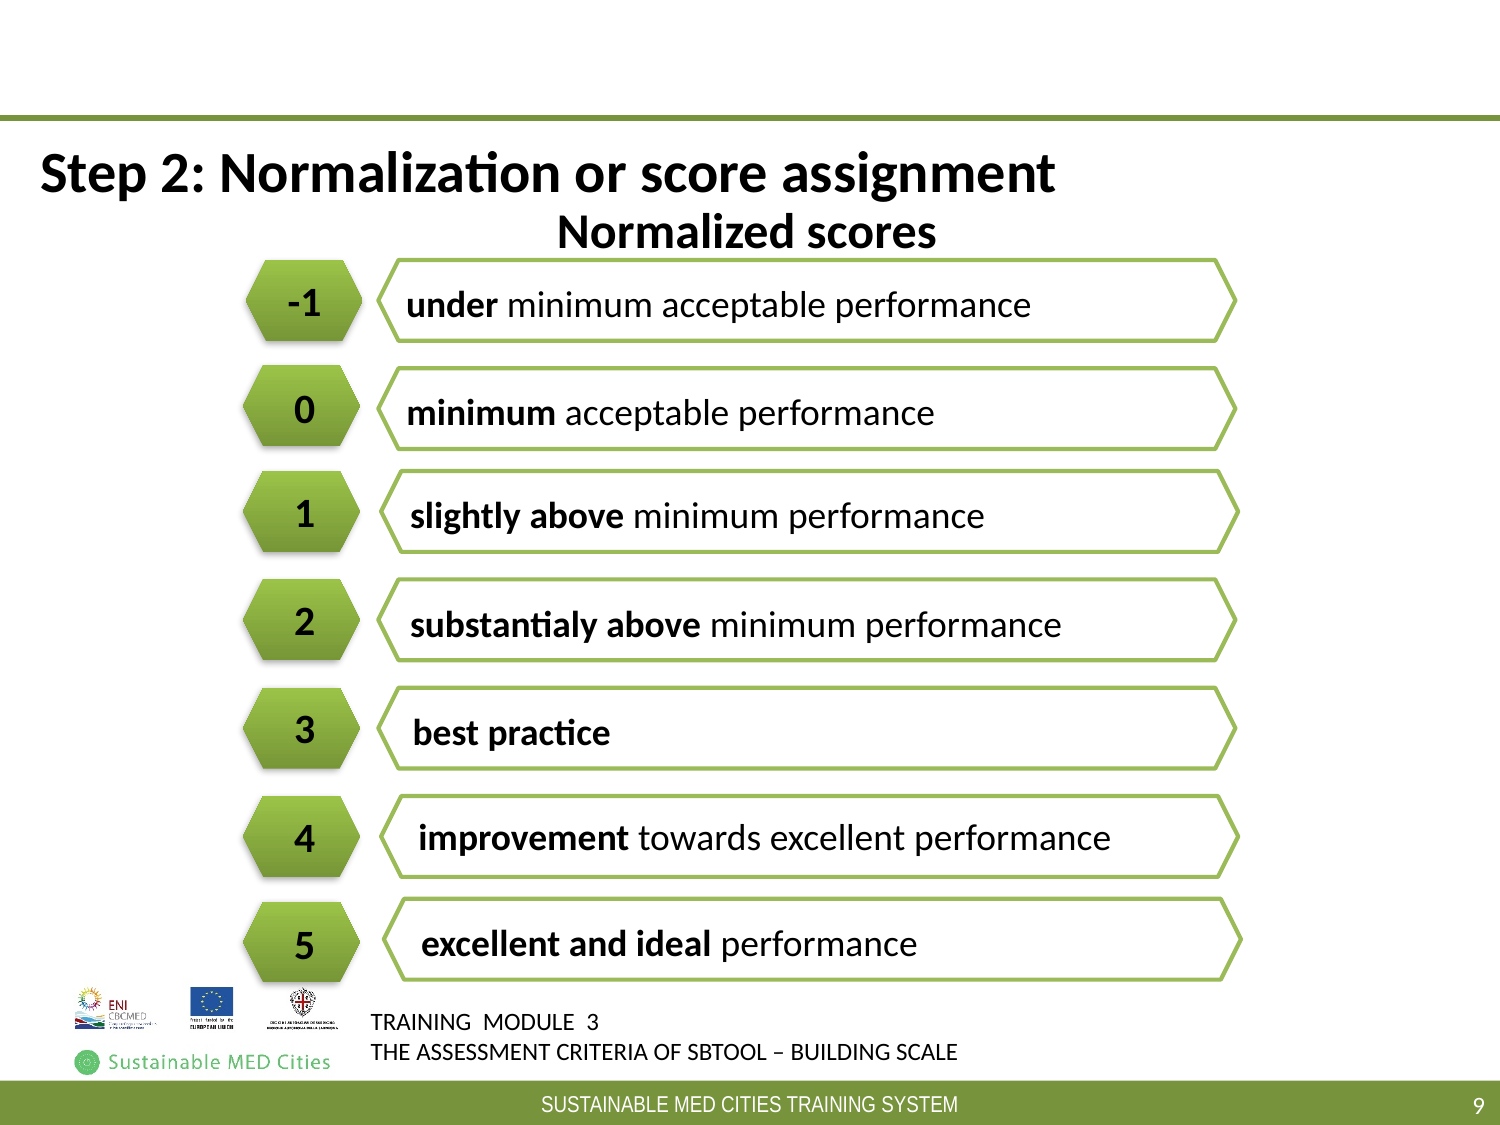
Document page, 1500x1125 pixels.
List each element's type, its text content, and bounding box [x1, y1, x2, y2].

slide_number 9 [1399, 1074, 1500, 1125]
text_box Step 2: Normalization or score assignment [25, 126, 1073, 212]
text_box Normalized scores [41, 191, 1453, 259]
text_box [40, 259, 1500, 983]
picture [62, 983, 356, 1080]
